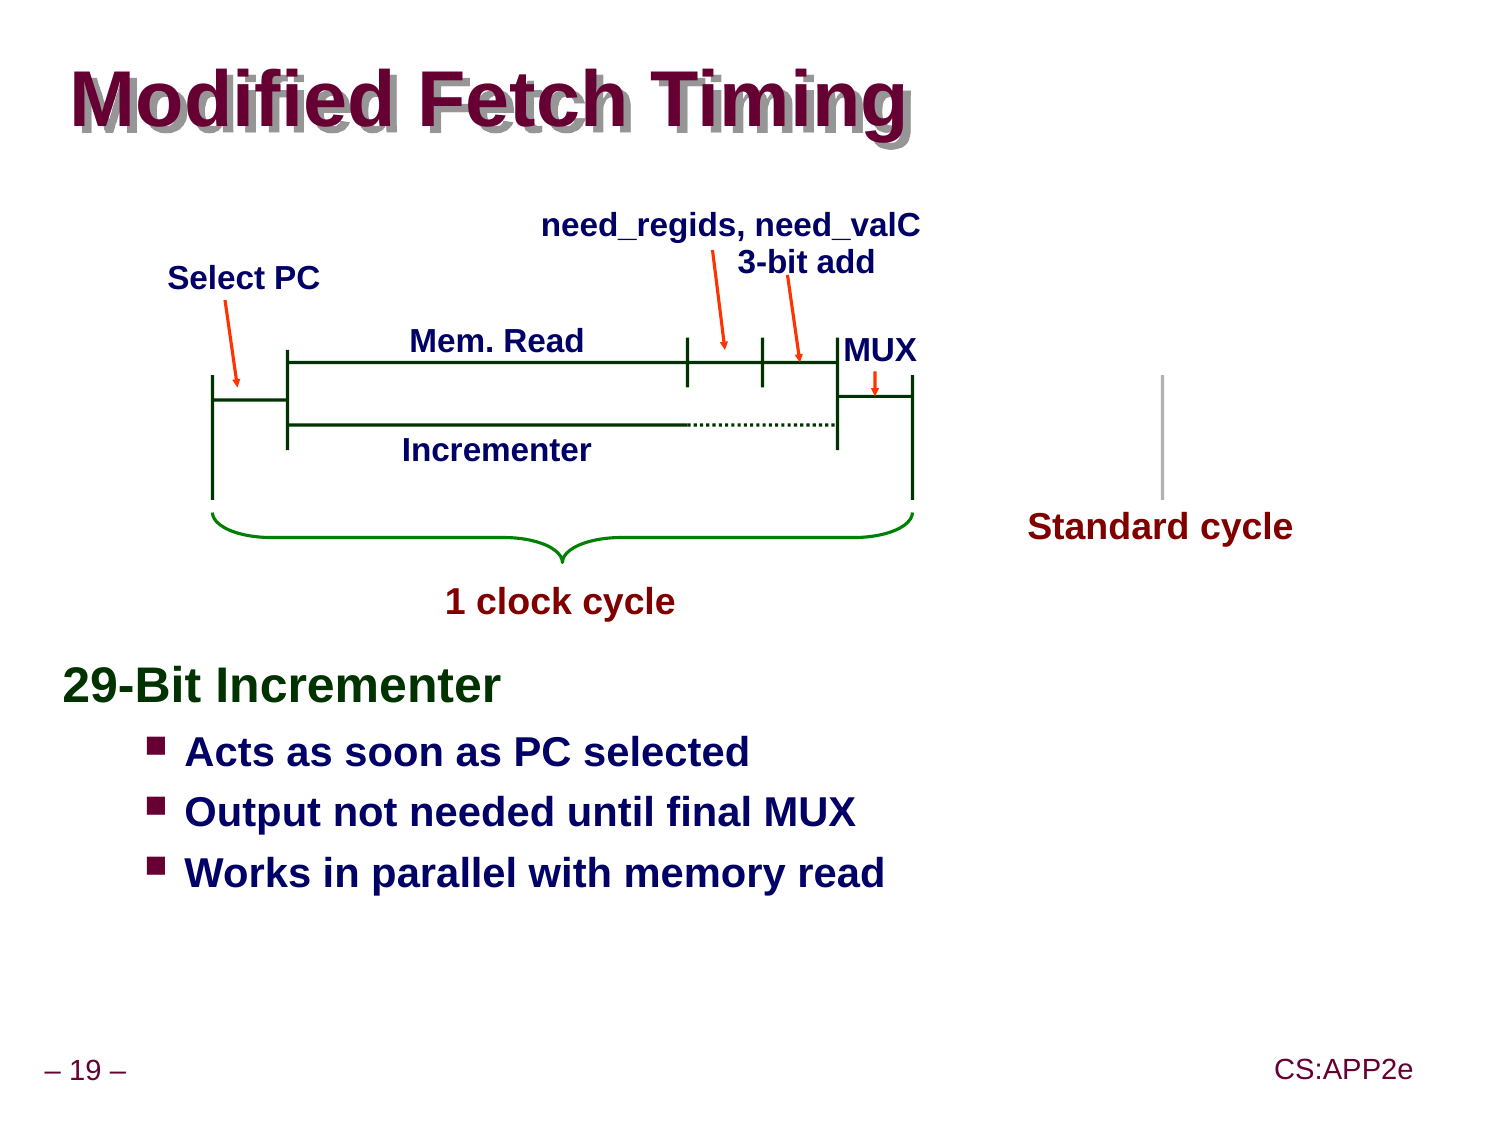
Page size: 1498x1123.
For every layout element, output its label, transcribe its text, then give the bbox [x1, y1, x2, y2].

text_box Incrementer [394, 425, 600, 477]
text_box 3-bit add [730, 237, 884, 289]
list 29-Bit Incrementer Acts as soon as PC selected Output not needed until final MUX Works in parallel with memory read [47, 649, 1409, 1056]
text_box MUX [835, 324, 925, 376]
text_box [224, 299, 241, 388]
text_box Select PC [159, 253, 329, 305]
text_box Mem. Read [401, 316, 593, 367]
text_box [712, 249, 729, 350]
text_box 1 clock cycle [437, 575, 684, 631]
text_box [212, 512, 913, 563]
title Modified Fetch Timing [69, 37, 1498, 166]
text_box Standard cycle [1019, 500, 1302, 556]
text_box [787, 274, 803, 363]
text_box need_regids, need_valC [533, 199, 929, 251]
text_box [870, 371, 880, 397]
